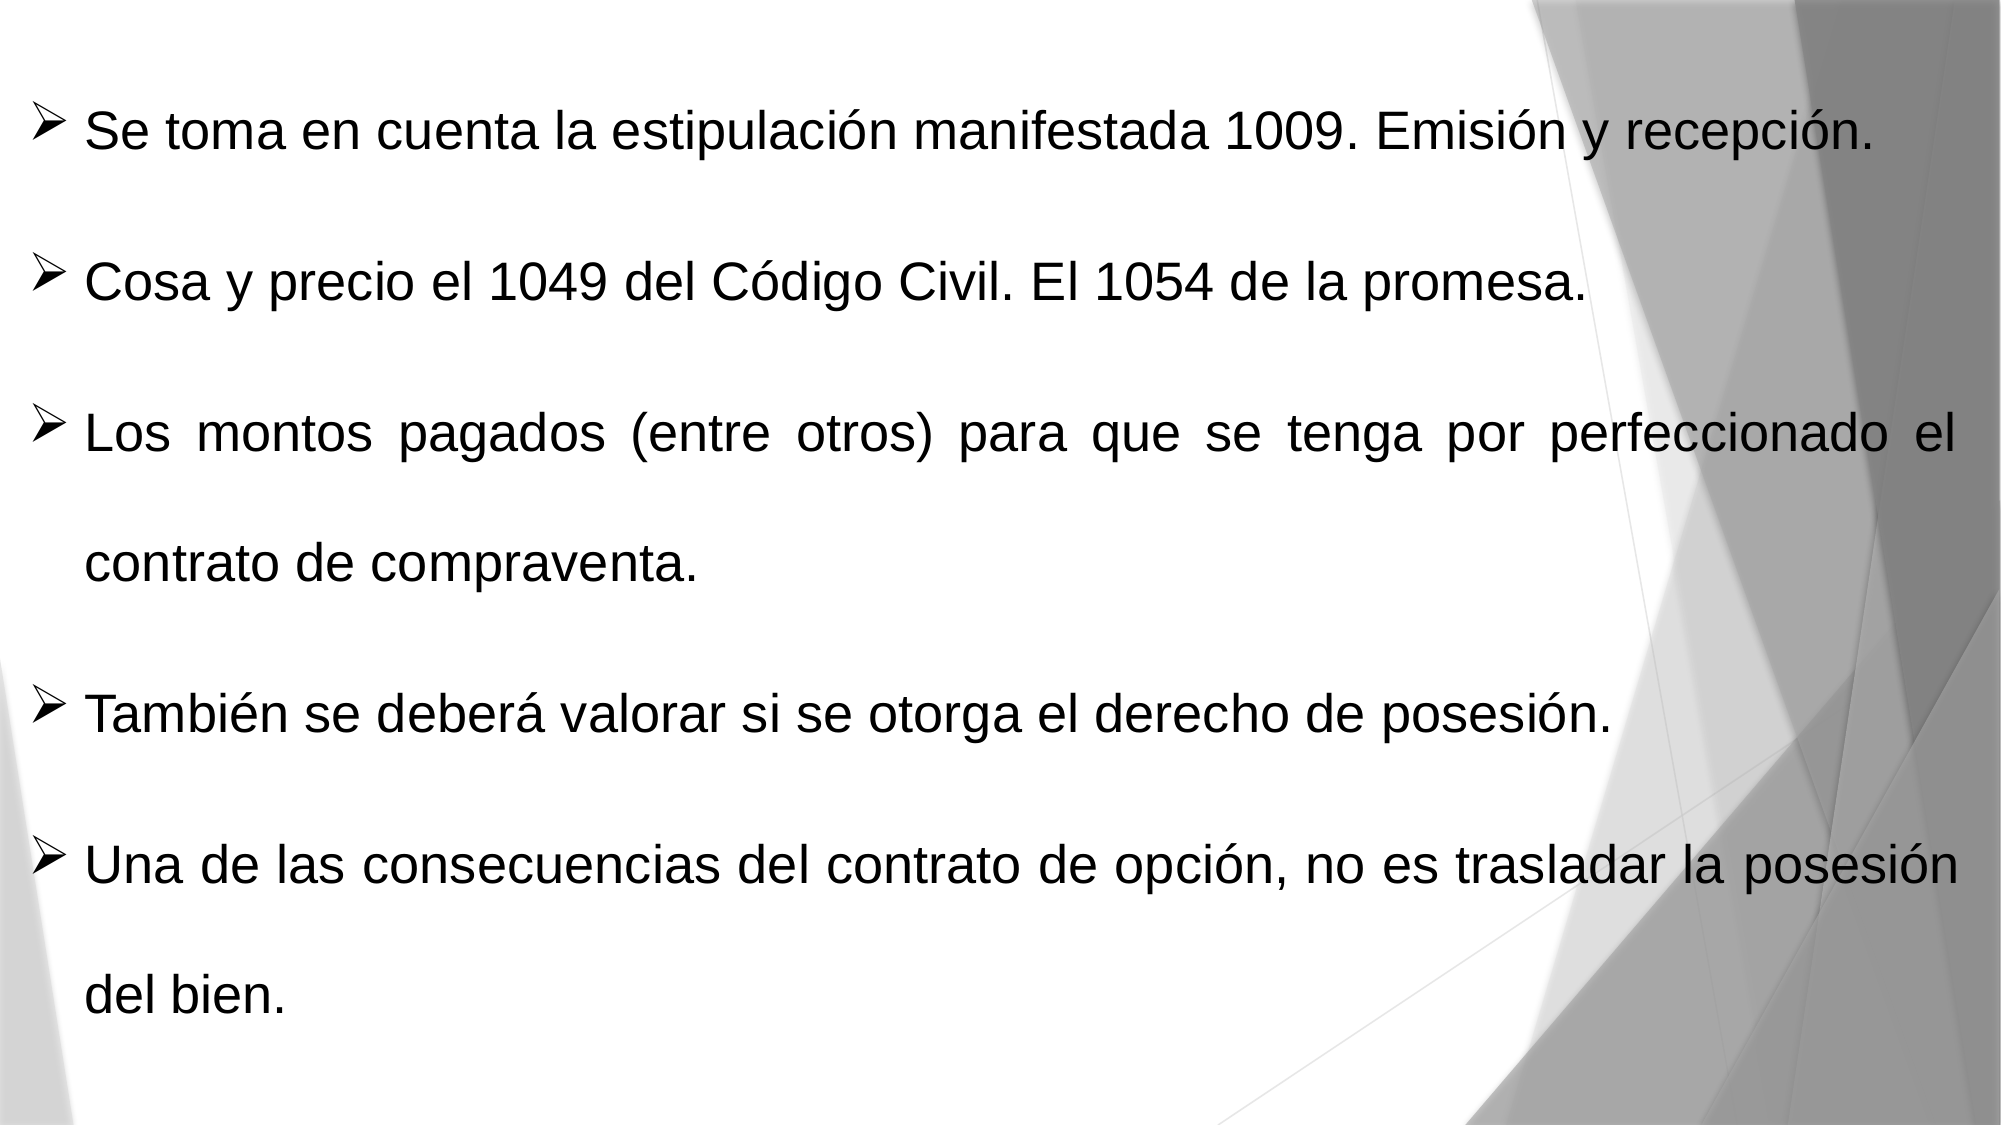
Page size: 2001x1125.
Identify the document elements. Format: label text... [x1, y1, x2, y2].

list Se toma en cuenta la estipulación manifestada 1009. Emisión y recepción. Cosa y precio el 1049 del Código Civil. El 1054 de la promesa. Los montos pagados (entre otros) para que se tenga por perfeccionado el contrato de compraventa. También se deberá valorar si se otorga el derecho de posesión. Una de las consecuencias del contrato de opción, no es trasladar la posesión del bien. [13, 22, 1975, 1109]
